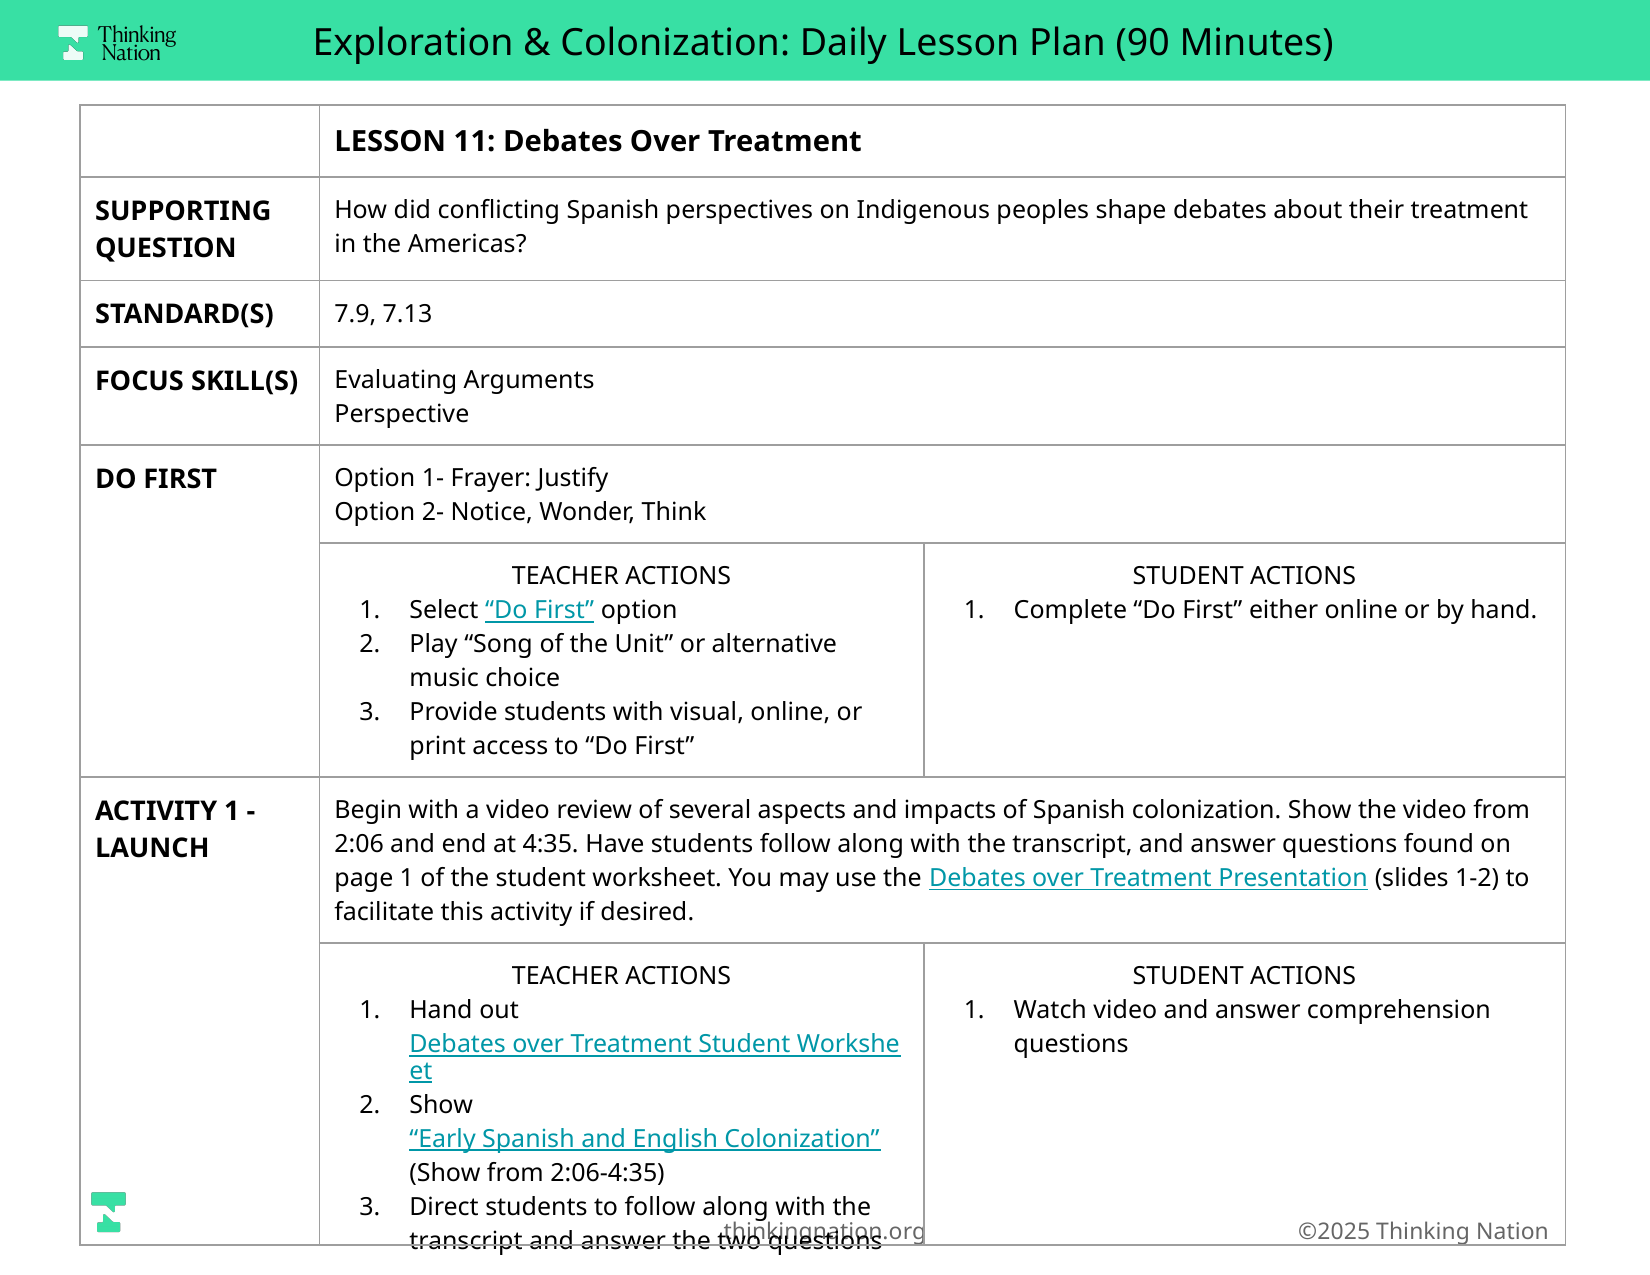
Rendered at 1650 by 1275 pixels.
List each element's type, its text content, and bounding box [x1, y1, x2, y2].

text_box Exploration & Colonization: Daily Lesson Plan (90 Minutes) [0, 0, 1650, 81]
table_cell SUPPORTING QUESTION [81, 178, 319, 280]
table_cell ACTIVITY 1 - LAUNCH [81, 778, 319, 1244]
table_cell 7.9, 7.13 [320, 281, 1565, 346]
table_cell Begin with a video review of several aspects and impacts of Spanish colonization. Show the video from 2:06 and end at 4:35. Have students follow along with the transcript, and answer questions found on page 1 of the student worksheet. You may use the Debates over Treatment Presentation (slides 1-2) to facilitate this activity if desired. [320, 778, 1565, 942]
table_header LESSON 11: Debates Over Treatment [320, 106, 1565, 176]
table_cell FOCUS SKILL(S) [81, 348, 319, 444]
table_cell STUDENT ACTIONS Watch video and answer comprehension questions [925, 944, 1565, 1244]
table_header [81, 106, 319, 176]
table_cell How did conflicting Spanish perspectives on Indigenous peoples shape debates about their treatment in the Americas? [320, 178, 1565, 280]
table_cell TEACHER ACTIONS Select “Do First” option Play “Song of the Unit” or alternative music choice Provide students with visual, online, or print access to “Do First” [320, 544, 923, 776]
picture [45, 14, 180, 71]
table_cell Option 1- Frayer: Justify Option 2- Notice, Wonder, Think [320, 446, 1565, 542]
picture [80, 1184, 136, 1240]
table_cell STUDENT ACTIONS Complete “Do First” either online or by hand. [925, 544, 1565, 776]
table_cell TEACHER ACTIONS Hand out Debates over Treatment Student Worksheet Show “Early Spanish and English Colonization” (Show from 2:06-4:35) Direct students to follow along with the transcript and answer the two questions [320, 944, 923, 1244]
table_cell Evaluating Arguments Perspective [320, 348, 1565, 444]
table_cell DO FIRST [81, 446, 319, 776]
table_cell STANDARD(S) [81, 281, 319, 346]
